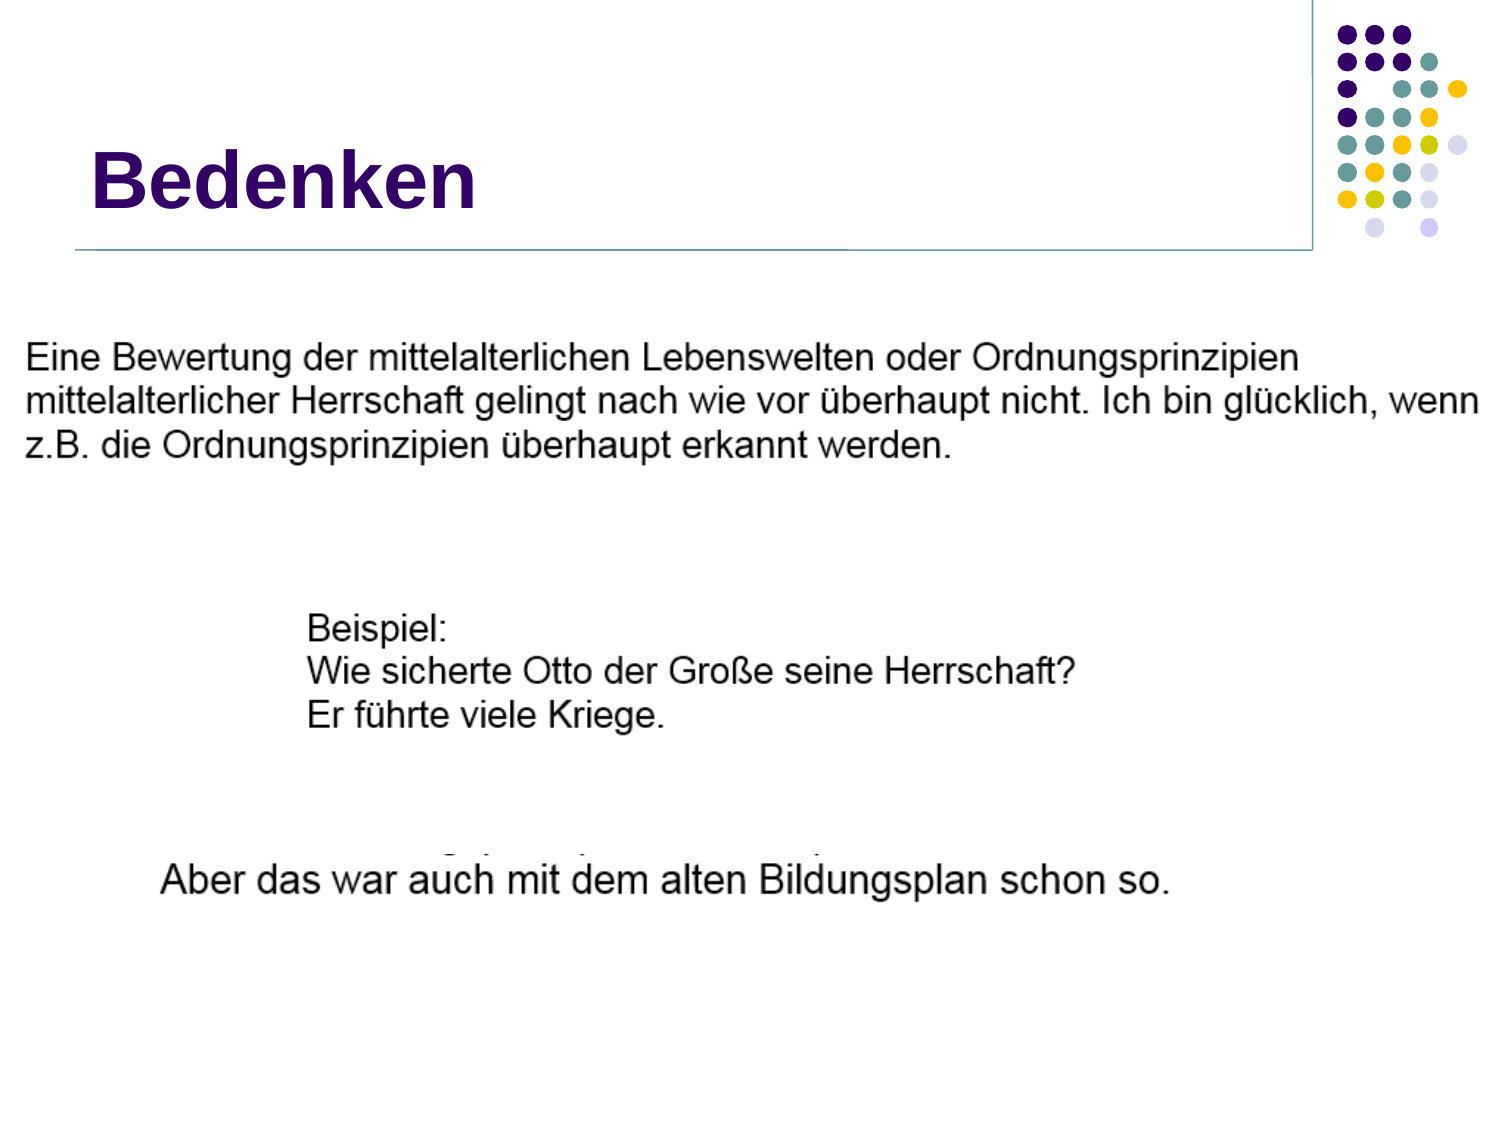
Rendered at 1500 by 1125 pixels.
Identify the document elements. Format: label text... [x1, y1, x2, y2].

picture [294, 602, 1116, 747]
picture [155, 854, 1232, 907]
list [18, 332, 1500, 473]
title Bedenken [75, 20, 1313, 233]
